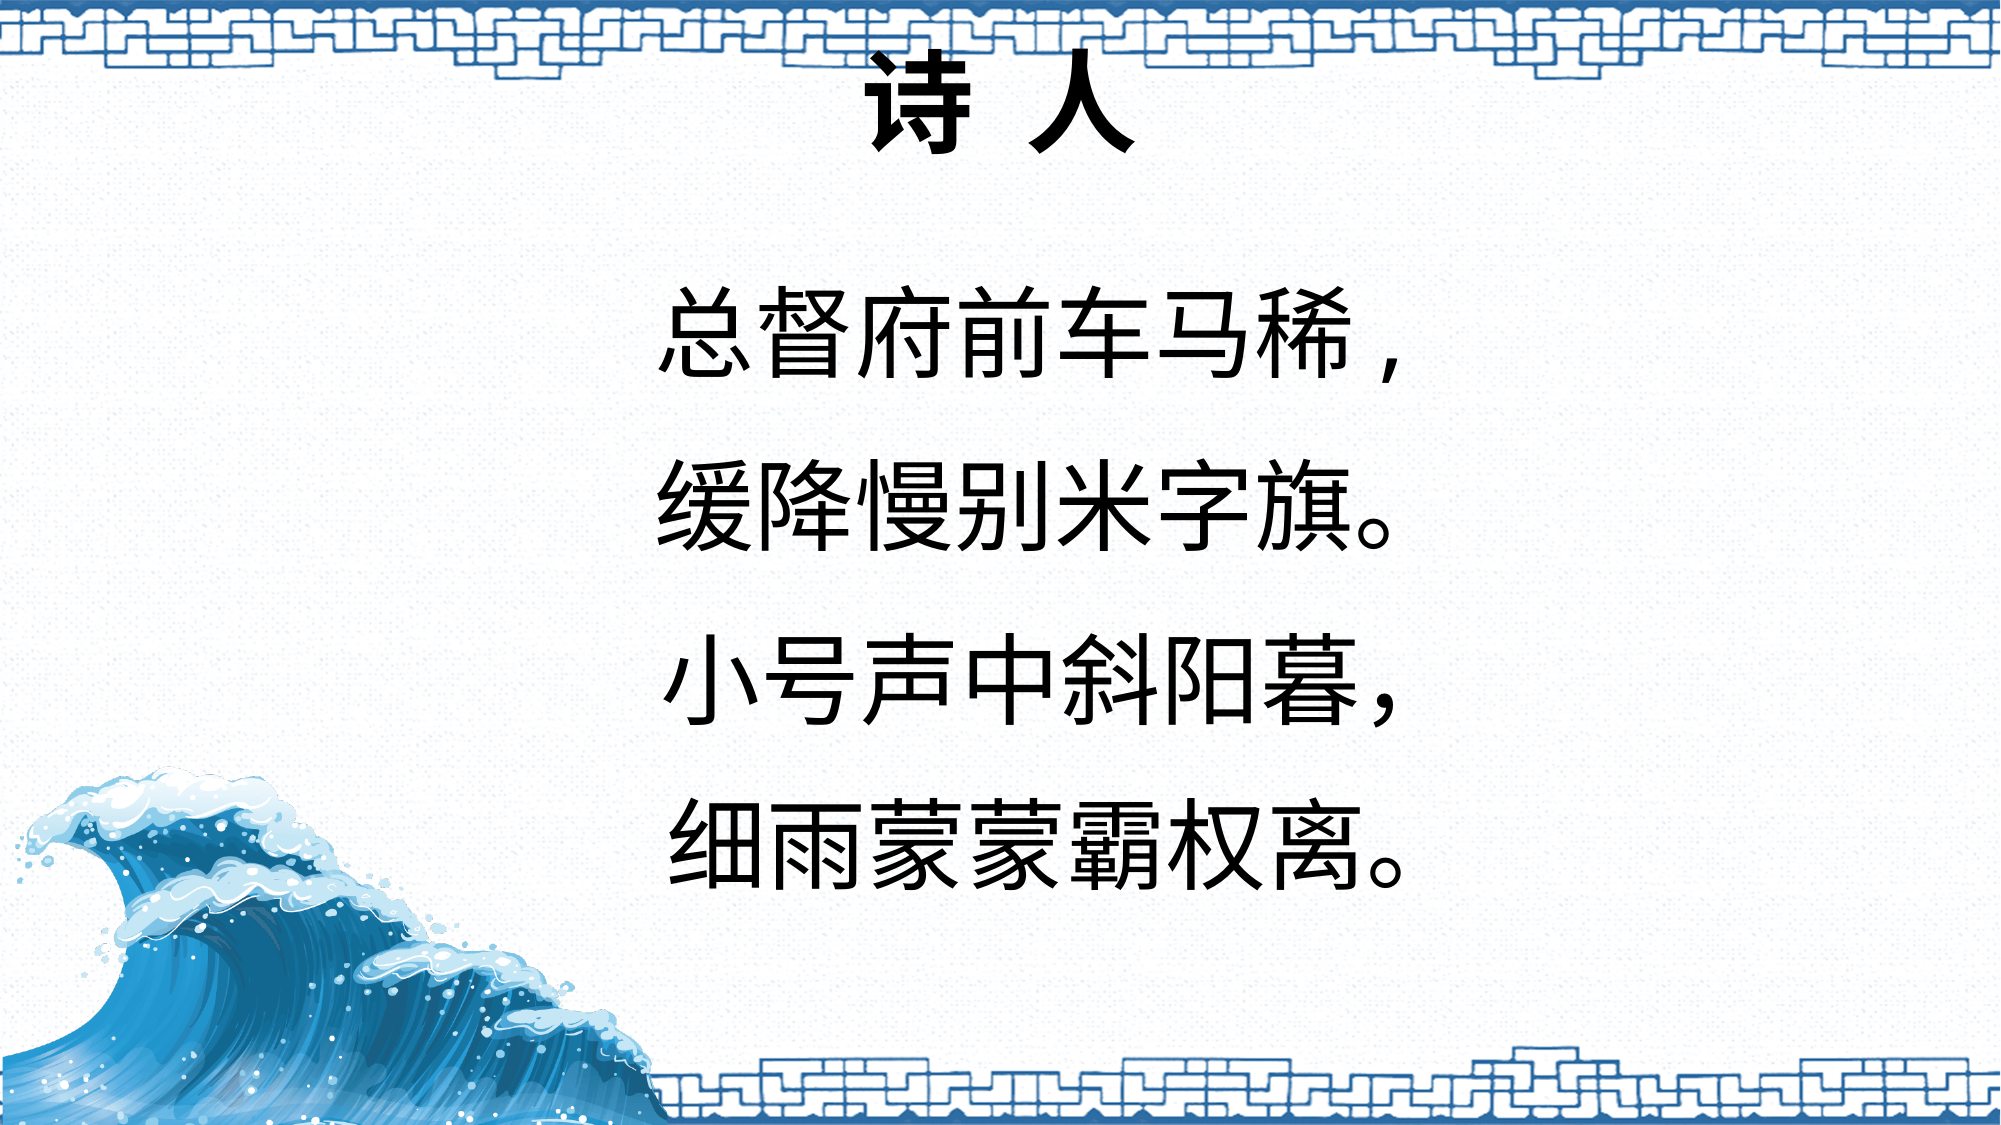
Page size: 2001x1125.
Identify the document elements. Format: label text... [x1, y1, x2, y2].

text_box 小号声中斜阳暮， [645, 609, 1644, 745]
title 诗 人 [282, 0, 1718, 218]
text_box 总督府前车马稀, [639, 263, 1606, 399]
picture [0, 0, 2001, 1125]
text_box 细雨蒙蒙霸权离。 [651, 775, 1601, 910]
text_box 缓降慢别米字旗。 [639, 436, 1589, 572]
